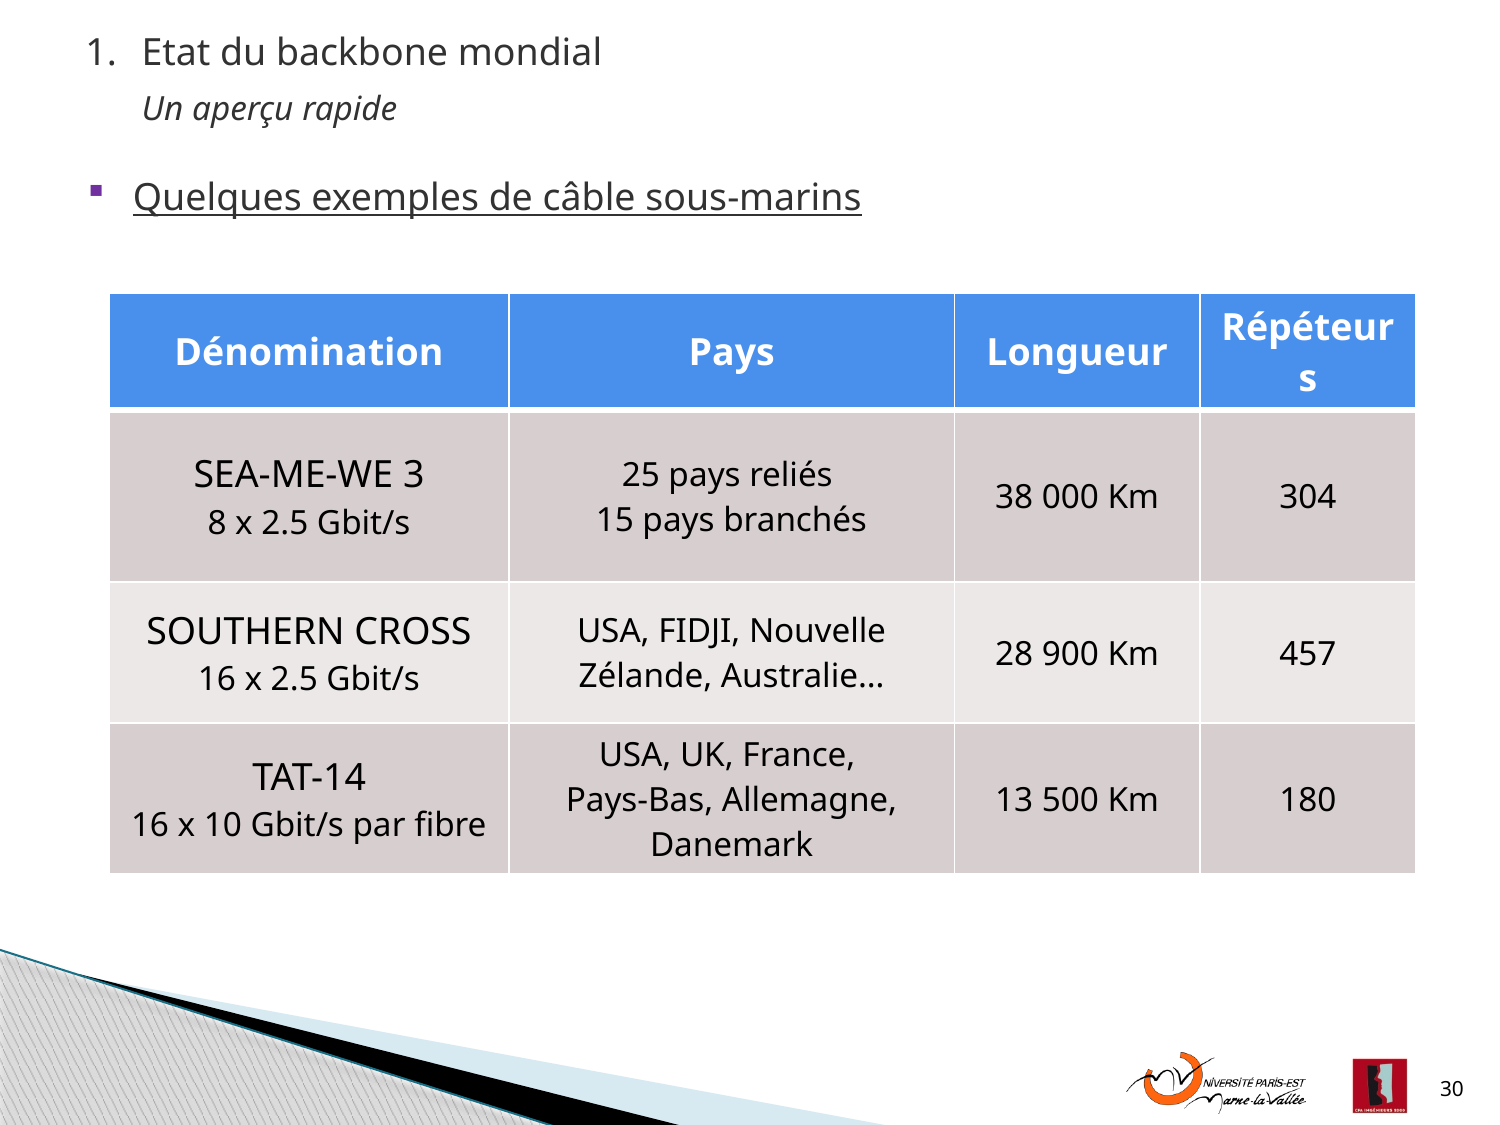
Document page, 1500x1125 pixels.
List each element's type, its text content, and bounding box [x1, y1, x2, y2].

table_cell 38 000 Km [955, 413, 1199, 581]
table_cell 304 [1201, 413, 1415, 581]
text_box Quelques exemples de câble sous-marins [72, 160, 1442, 1021]
table_header Répéteurs [1201, 294, 1415, 407]
table_cell USA, FIDJI, Nouvelle Zélande, Australie… [510, 583, 954, 722]
text_box Etat du backbone mondial Un aperçu rapide [70, 11, 1425, 137]
table_cell TAT-14 16 x 10 Gbit/s par fibre [110, 724, 508, 873]
picture [1351, 1057, 1408, 1114]
table_cell 180 [1201, 724, 1415, 873]
picture [1126, 1052, 1306, 1114]
table_cell 13 500 Km [955, 724, 1199, 873]
table_cell SEA-ME-WE 3 8 x 2.5 Gbit/s [110, 413, 508, 581]
table_cell USA, UK, France, Pays-Bas, Allemagne, Danemark [510, 724, 954, 873]
table_header Longueur [955, 294, 1199, 407]
slide_number 30 [1418, 1051, 1479, 1112]
table_cell SOUTHERN CROSS 16 x 2.5 Gbit/s [110, 583, 508, 722]
table_header Dénomination [110, 294, 508, 407]
table_header Pays [510, 294, 954, 407]
table_cell 28 900 Km [955, 583, 1199, 722]
table_cell 25 pays reliés 15 pays branchés [510, 413, 954, 581]
table_cell 457 [1201, 583, 1415, 722]
